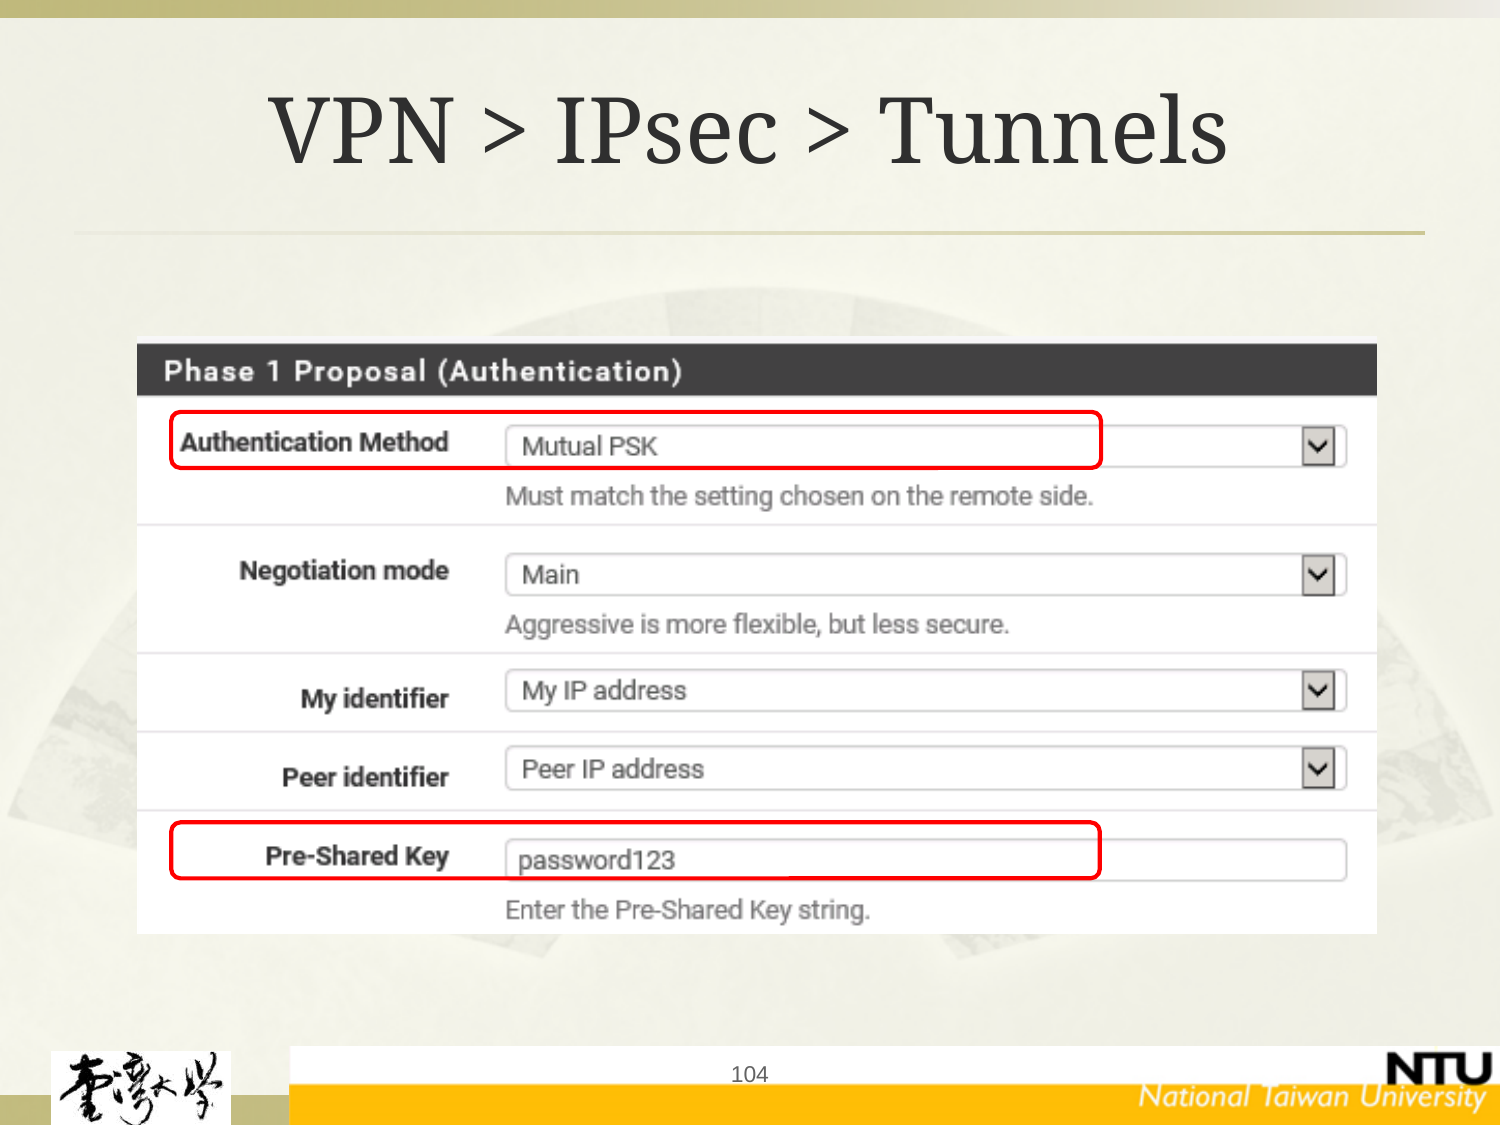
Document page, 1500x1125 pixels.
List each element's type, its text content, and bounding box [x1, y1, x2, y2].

picture [289, 1046, 1500, 1125]
title VPN > IPsec > Tunnels [75, 45, 1425, 209]
slide_number 104 [675, 1050, 825, 1097]
picture [137, 336, 1377, 935]
picture [51, 1051, 231, 1125]
